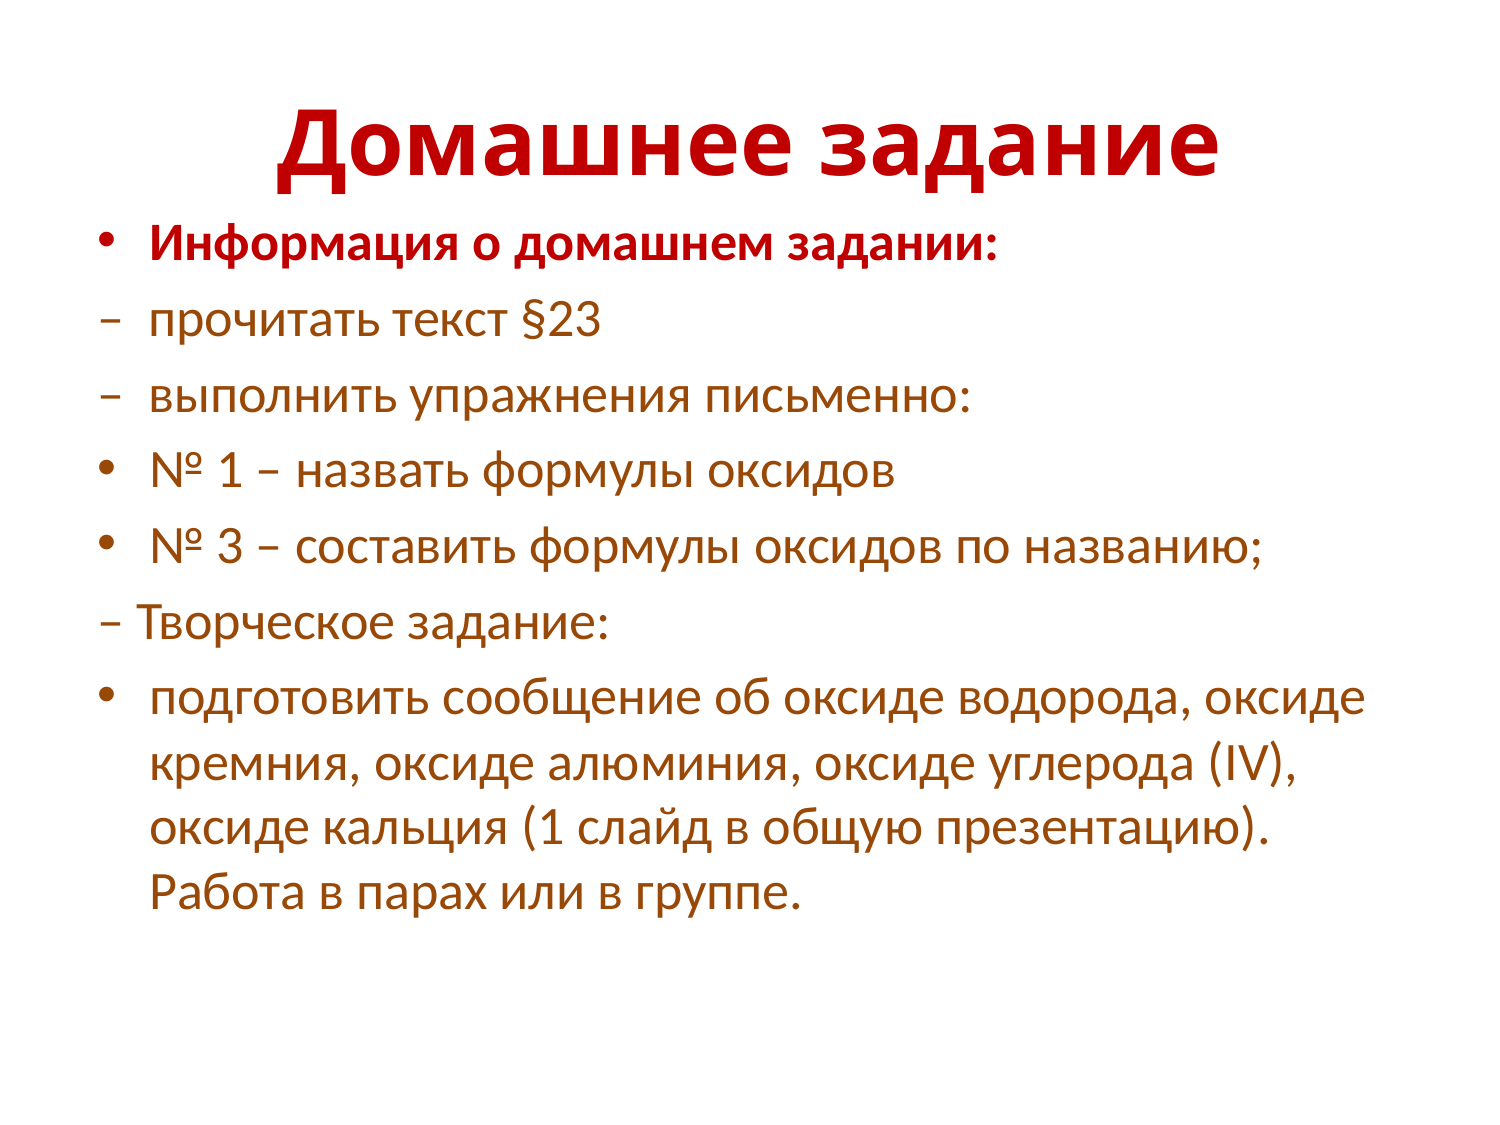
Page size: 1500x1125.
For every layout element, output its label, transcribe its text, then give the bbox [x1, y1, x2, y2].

title Домашнее задание [75, 45, 1425, 233]
list Информация о домашнем задании: – прочитать текст §23 – выполнить упражнения письменно: № 1 – назвать формулы оксидов № 3 – составить формулы оксидов по названию; – Творческое задание: подготовить сообщение об оксиде водорода, оксиде кремния, оксиде алюминия, оксиде углерода (IV), оксиде кальция (1 слайд в общую презентацию). Работа в парах или в группе. [82, 199, 1425, 1005]
